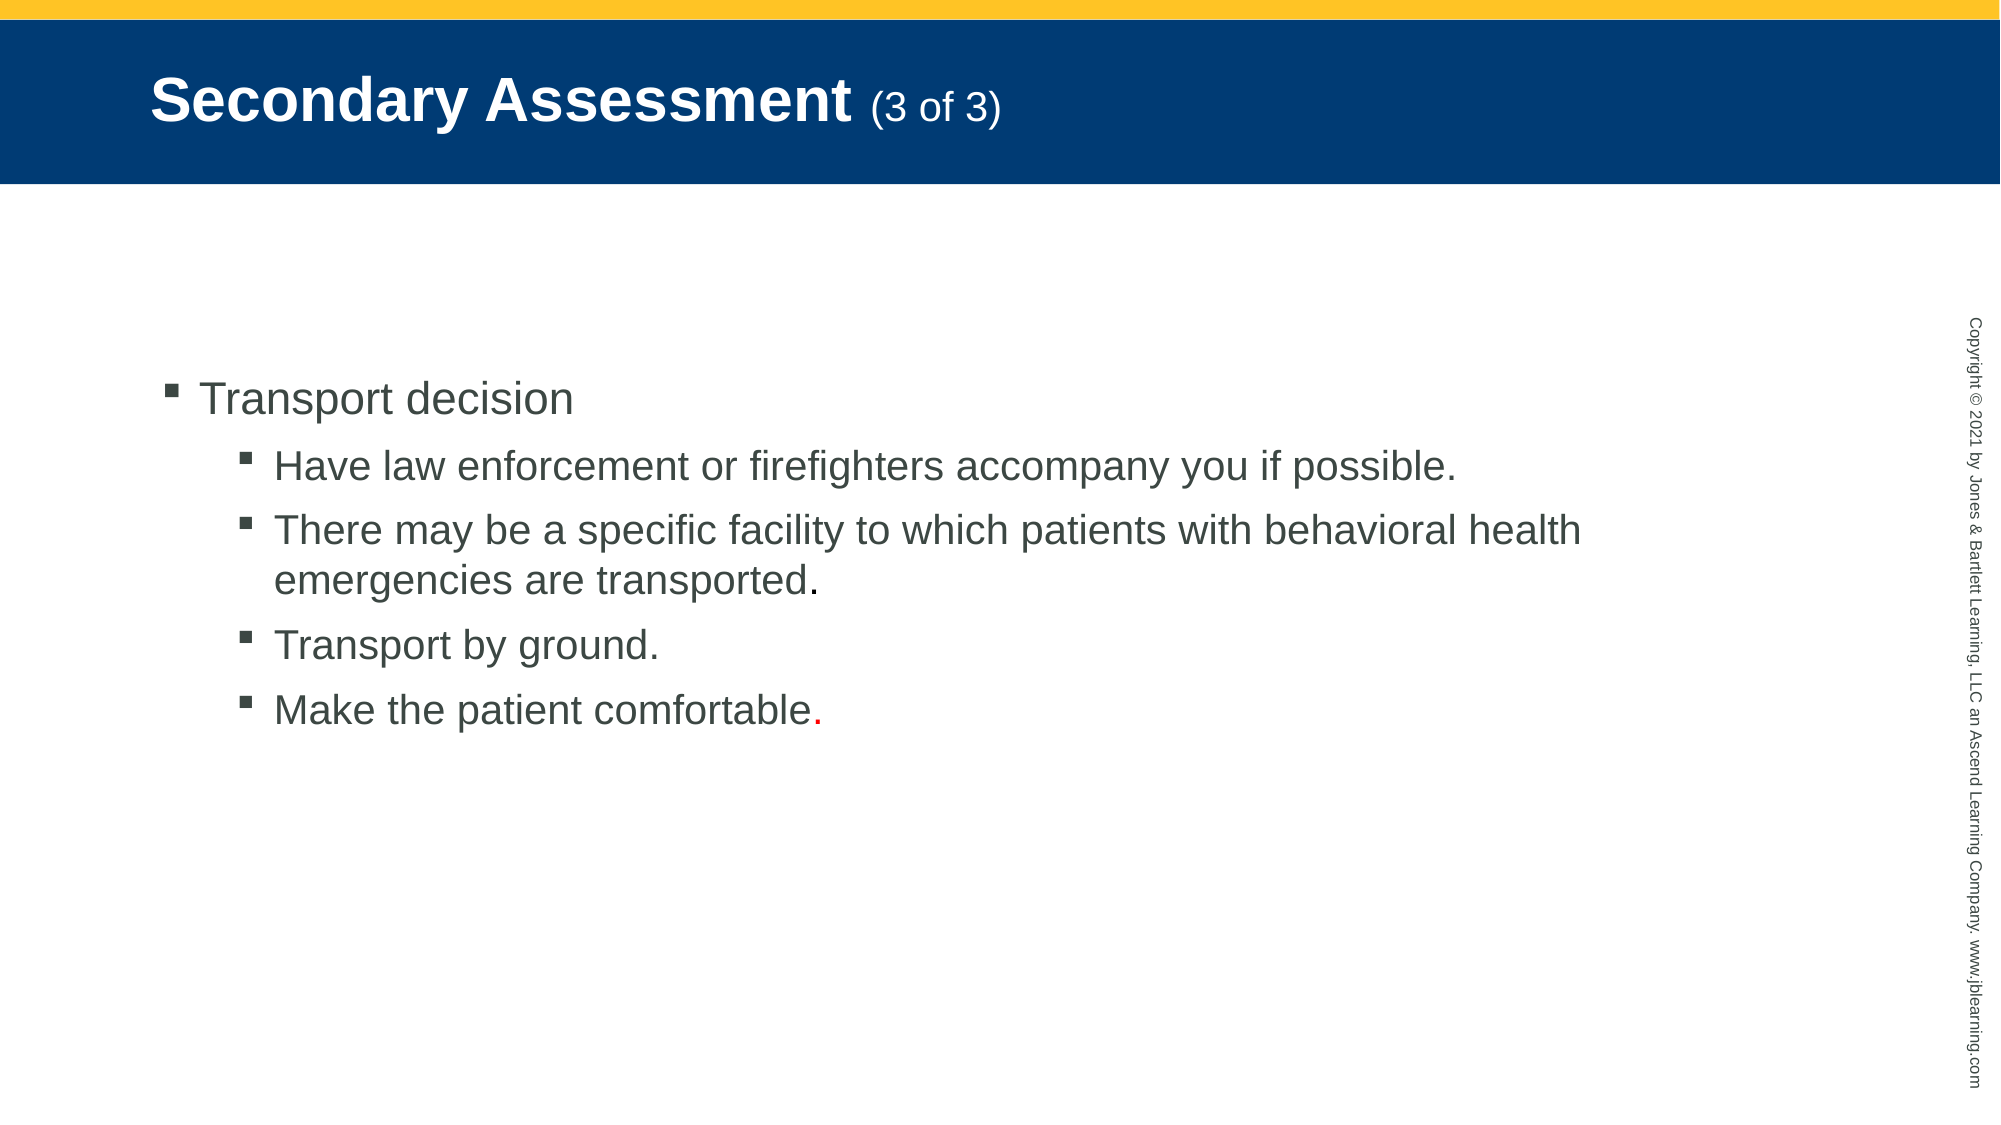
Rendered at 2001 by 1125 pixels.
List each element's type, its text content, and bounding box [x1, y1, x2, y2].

title Secondary Assessment (3 of 3) [0, 19, 2000, 185]
list Transport decision Have law enforcement or firefighters accompany you if possible. There may be a specific facility to which patients with behavioral health emergencies are transported. Transport by ground. Make the patient comfortable. [146, 361, 1859, 1016]
